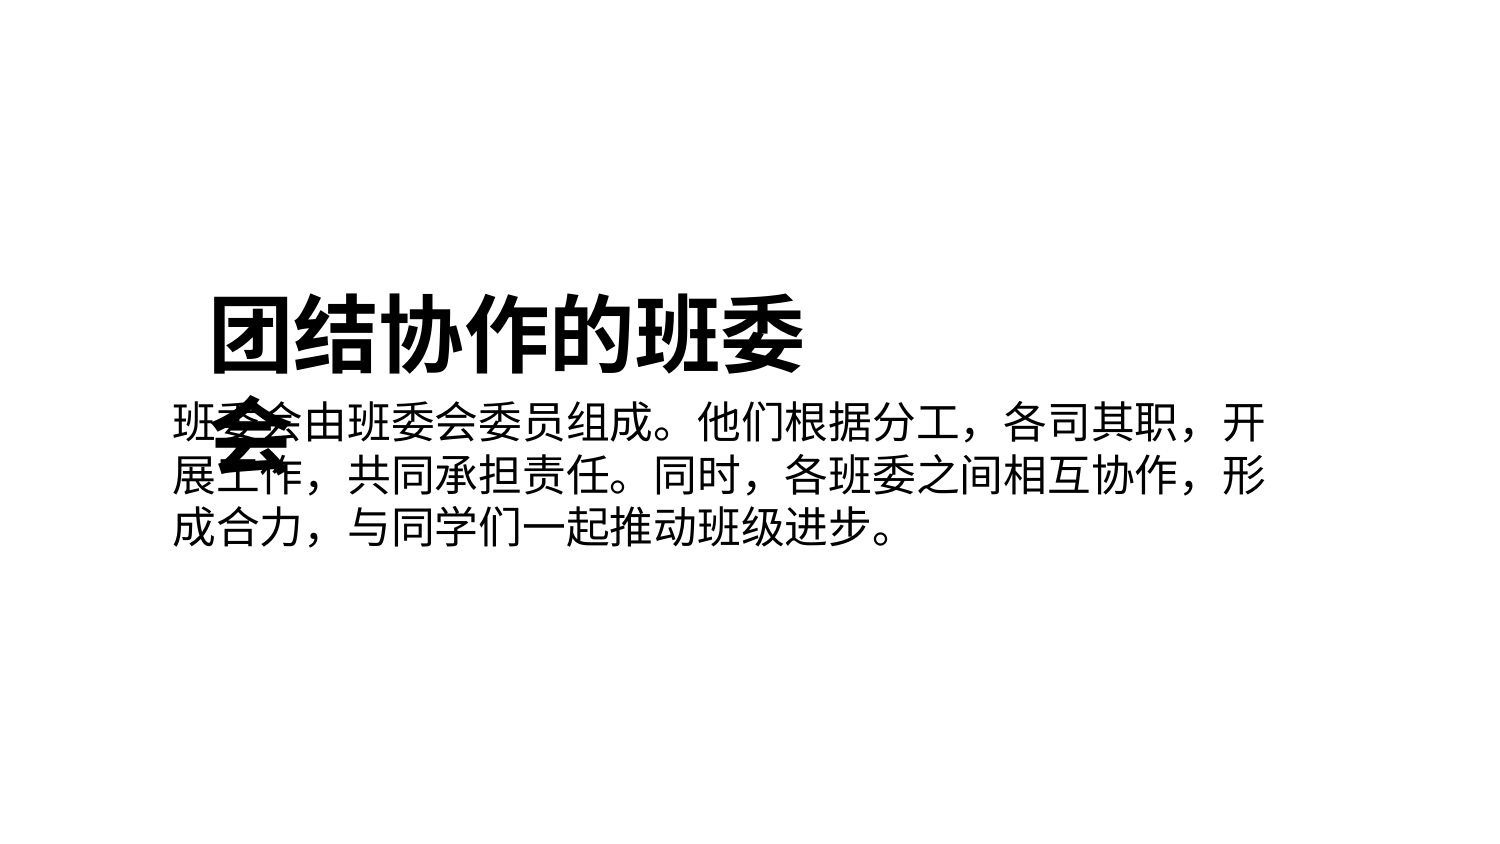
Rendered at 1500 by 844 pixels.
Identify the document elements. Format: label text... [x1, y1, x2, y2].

text_box 团结协作的班委会 [196, 275, 904, 492]
text_box 班委会由班委会委员组成。他们根据分工，各司其职，开展工作，共同承担责任。同时，各班委之间相互协作，形成合力，与同学们一起推动班级进步。 [160, 389, 1301, 558]
